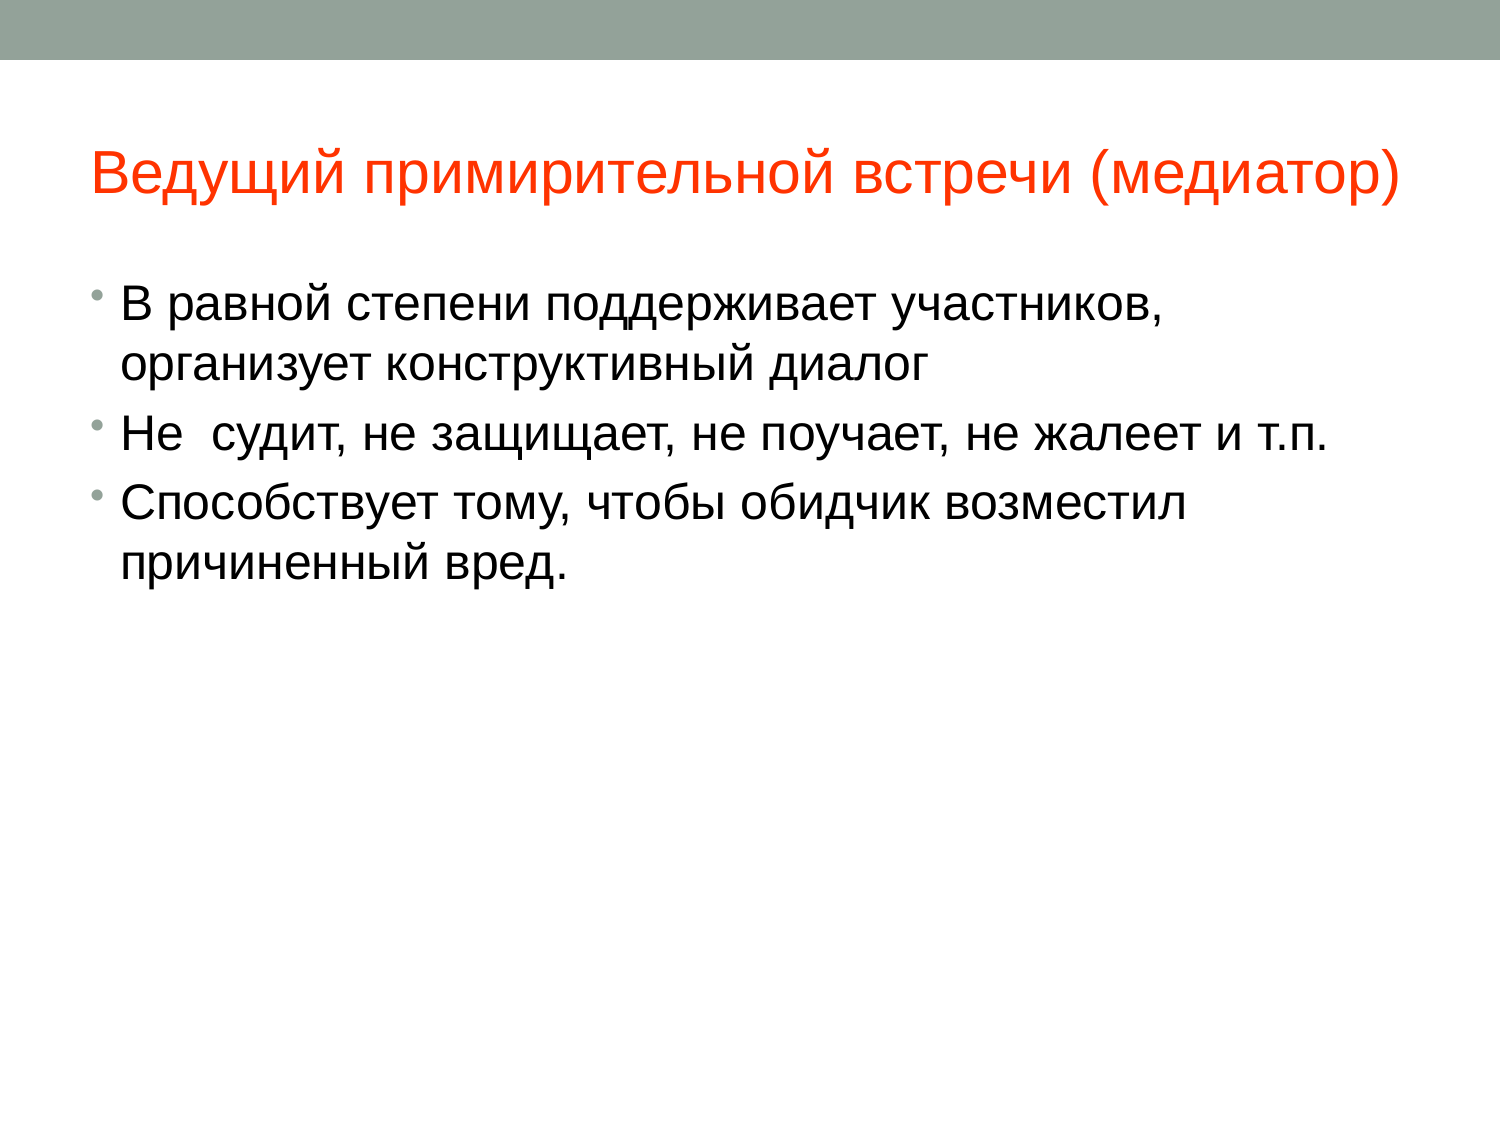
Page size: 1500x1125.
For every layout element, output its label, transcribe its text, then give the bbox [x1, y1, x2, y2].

title Ведущий примирительной встречи (медиатор) [75, 87, 1425, 250]
list В равной степени поддерживает участников, организует конструктивный диалог Не судит, не защищает, не поучает, не жалеет и т.п. Способствует тому, чтобы обидчик возместил причиненный вред. [75, 262, 1425, 1063]
